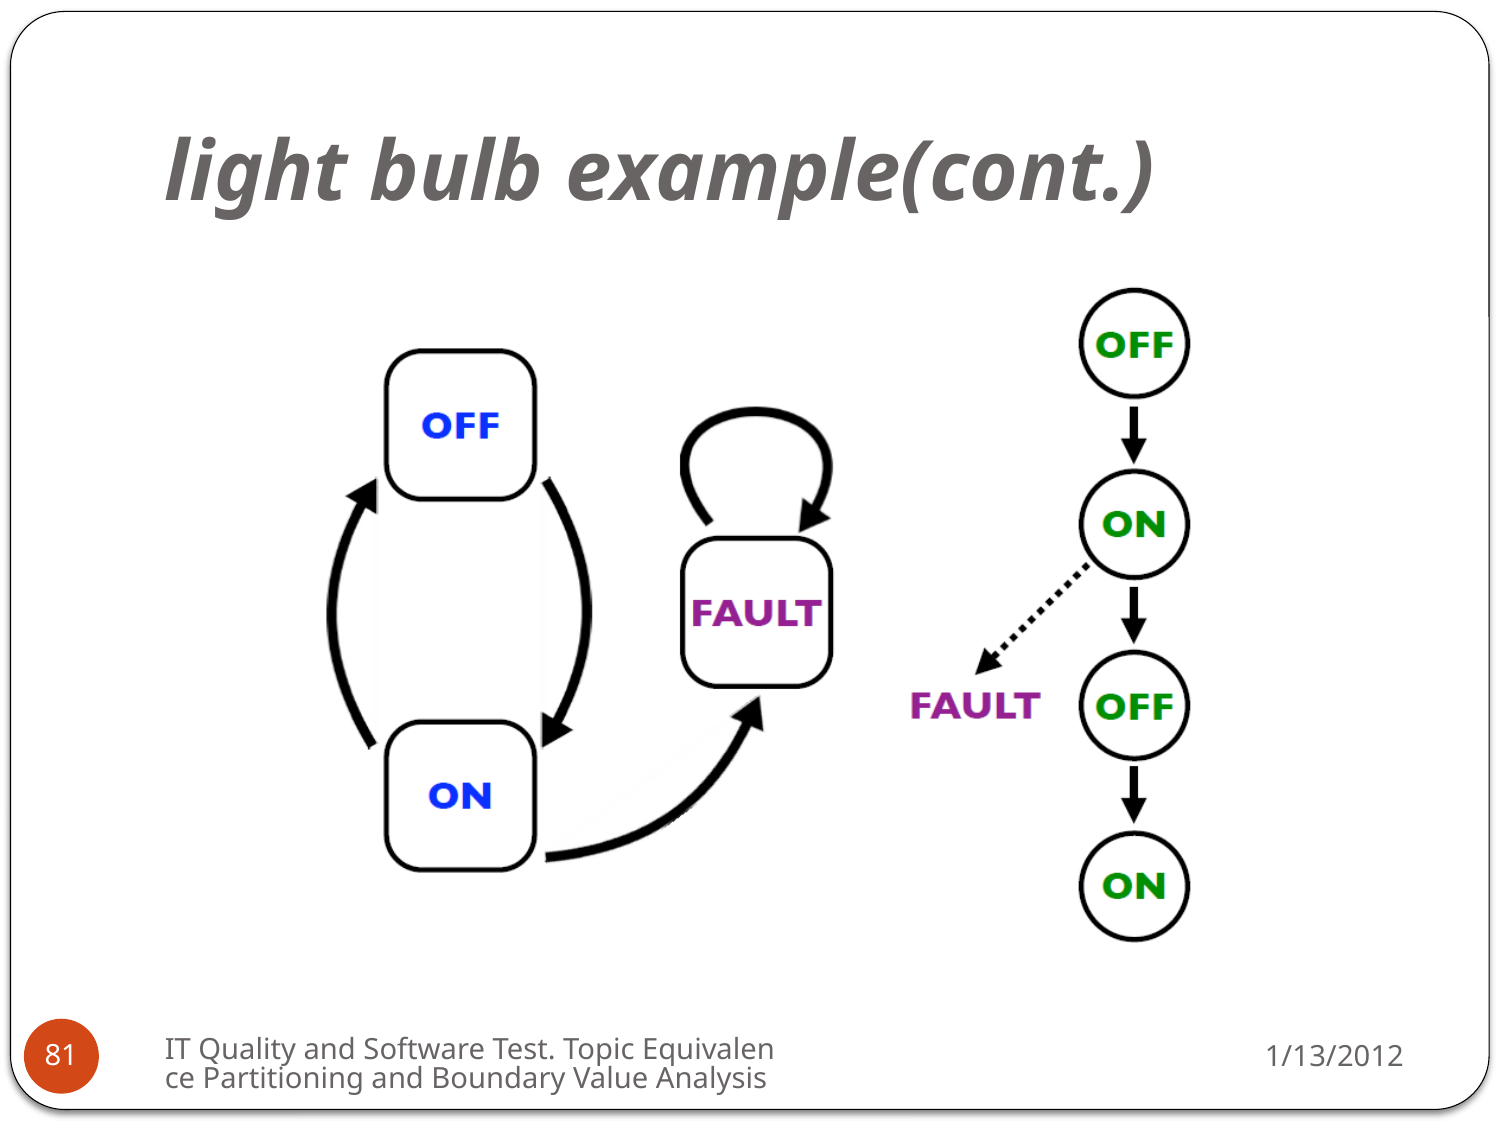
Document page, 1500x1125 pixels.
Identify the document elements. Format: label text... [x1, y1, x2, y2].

slide_number 81 [23, 1018, 99, 1094]
footer IT Quality and Software Test. Topic Equivalence Partitioning and Boundary Value Analysis [150, 1012, 800, 1088]
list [285, 237, 1290, 988]
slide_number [1012, 1015, 1419, 1094]
title light bulb example(cont.) [150, 45, 1425, 233]
